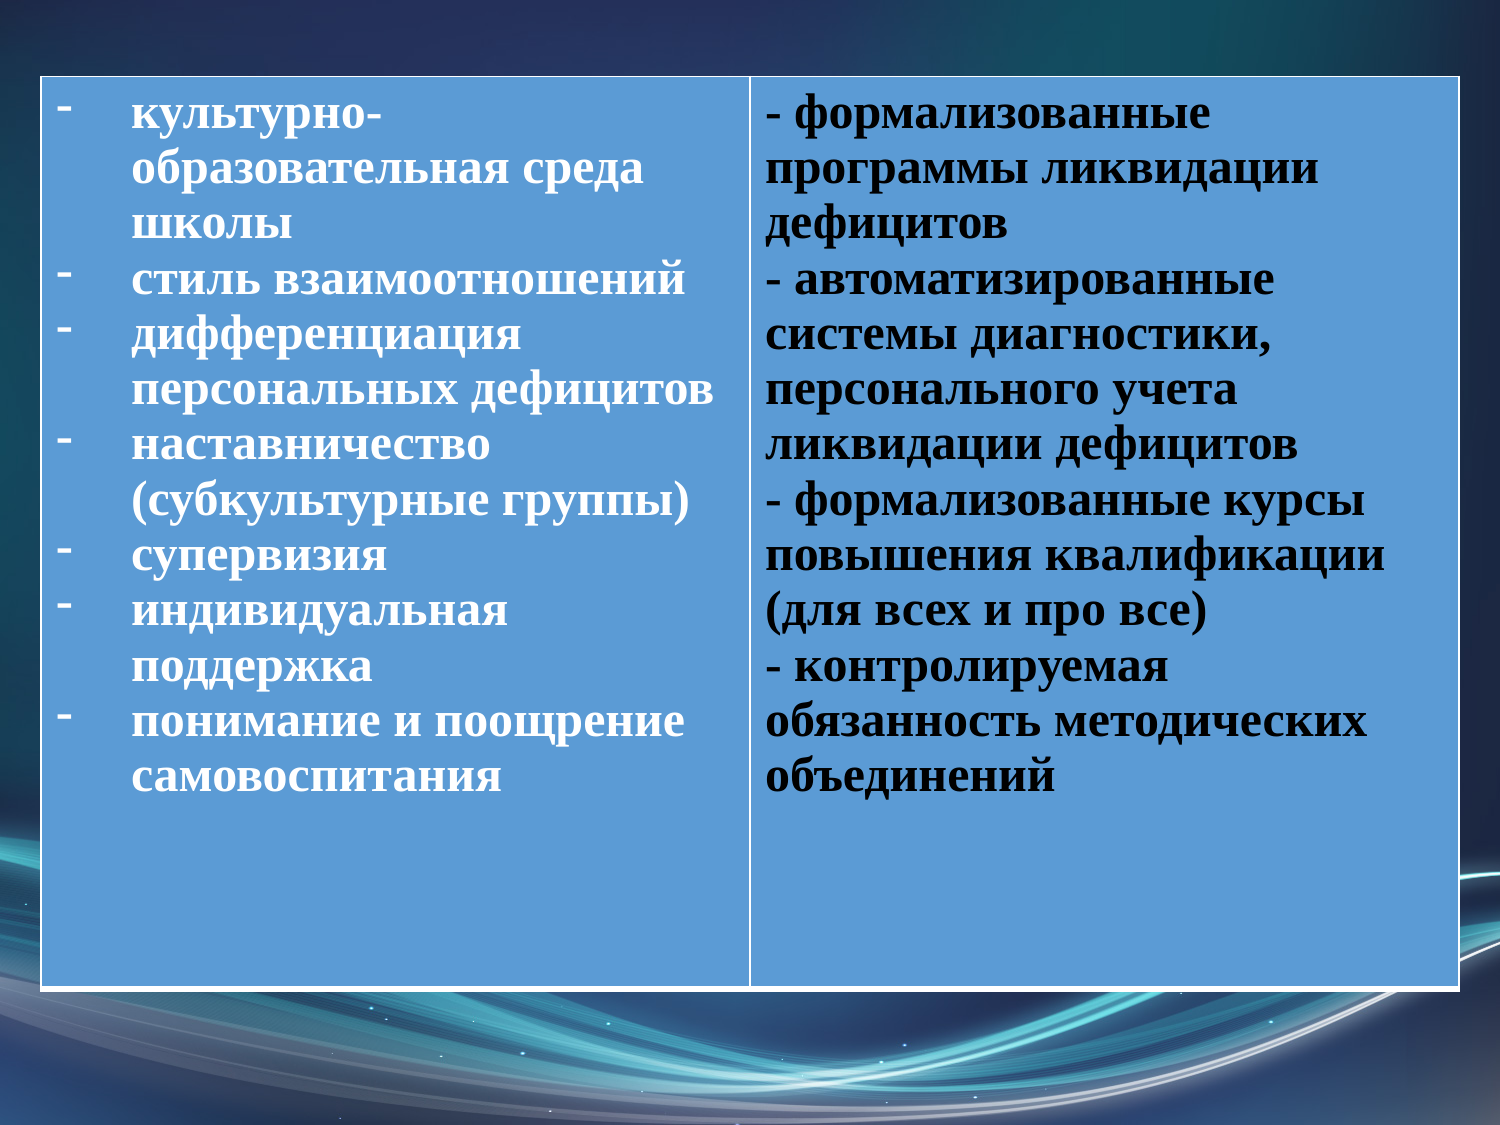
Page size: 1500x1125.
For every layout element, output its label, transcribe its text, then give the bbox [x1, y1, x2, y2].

table_header культурно-образовательная среда школы стиль взаимоотношений дифференциация персональных дефицитов наставничество (субкультурные группы) супервизия индивидуальная поддержка понимание и поощрение самовоспитания [42, 77, 749, 986]
picture [0, 0, 1500, 1125]
table_header - формализованные программы ликвидации дефицитов - автоматизированные системы диагностики, персонального учета ликвидации дефицитов - формализованные курсы повышения квалификации (для всех и про все) - контролируемая обязанность методических объединений [751, 77, 1458, 986]
